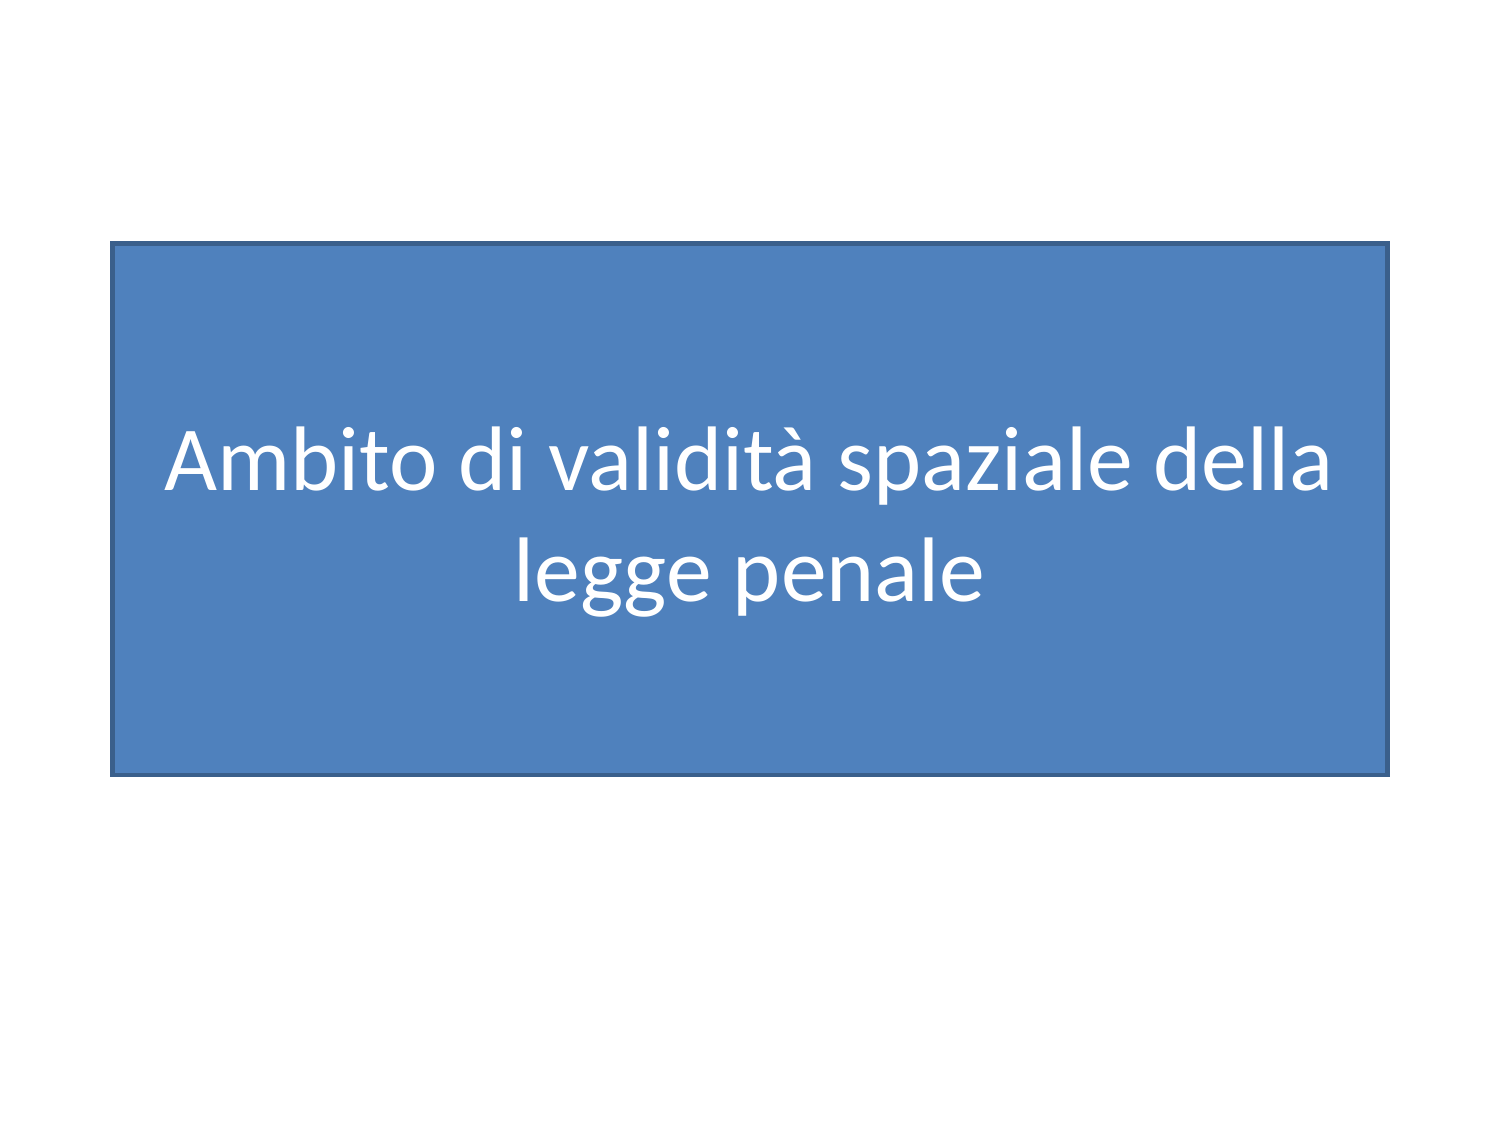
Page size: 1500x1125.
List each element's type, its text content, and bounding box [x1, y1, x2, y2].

title Ambito di validità spaziale della legge penale [110, 241, 1390, 777]
